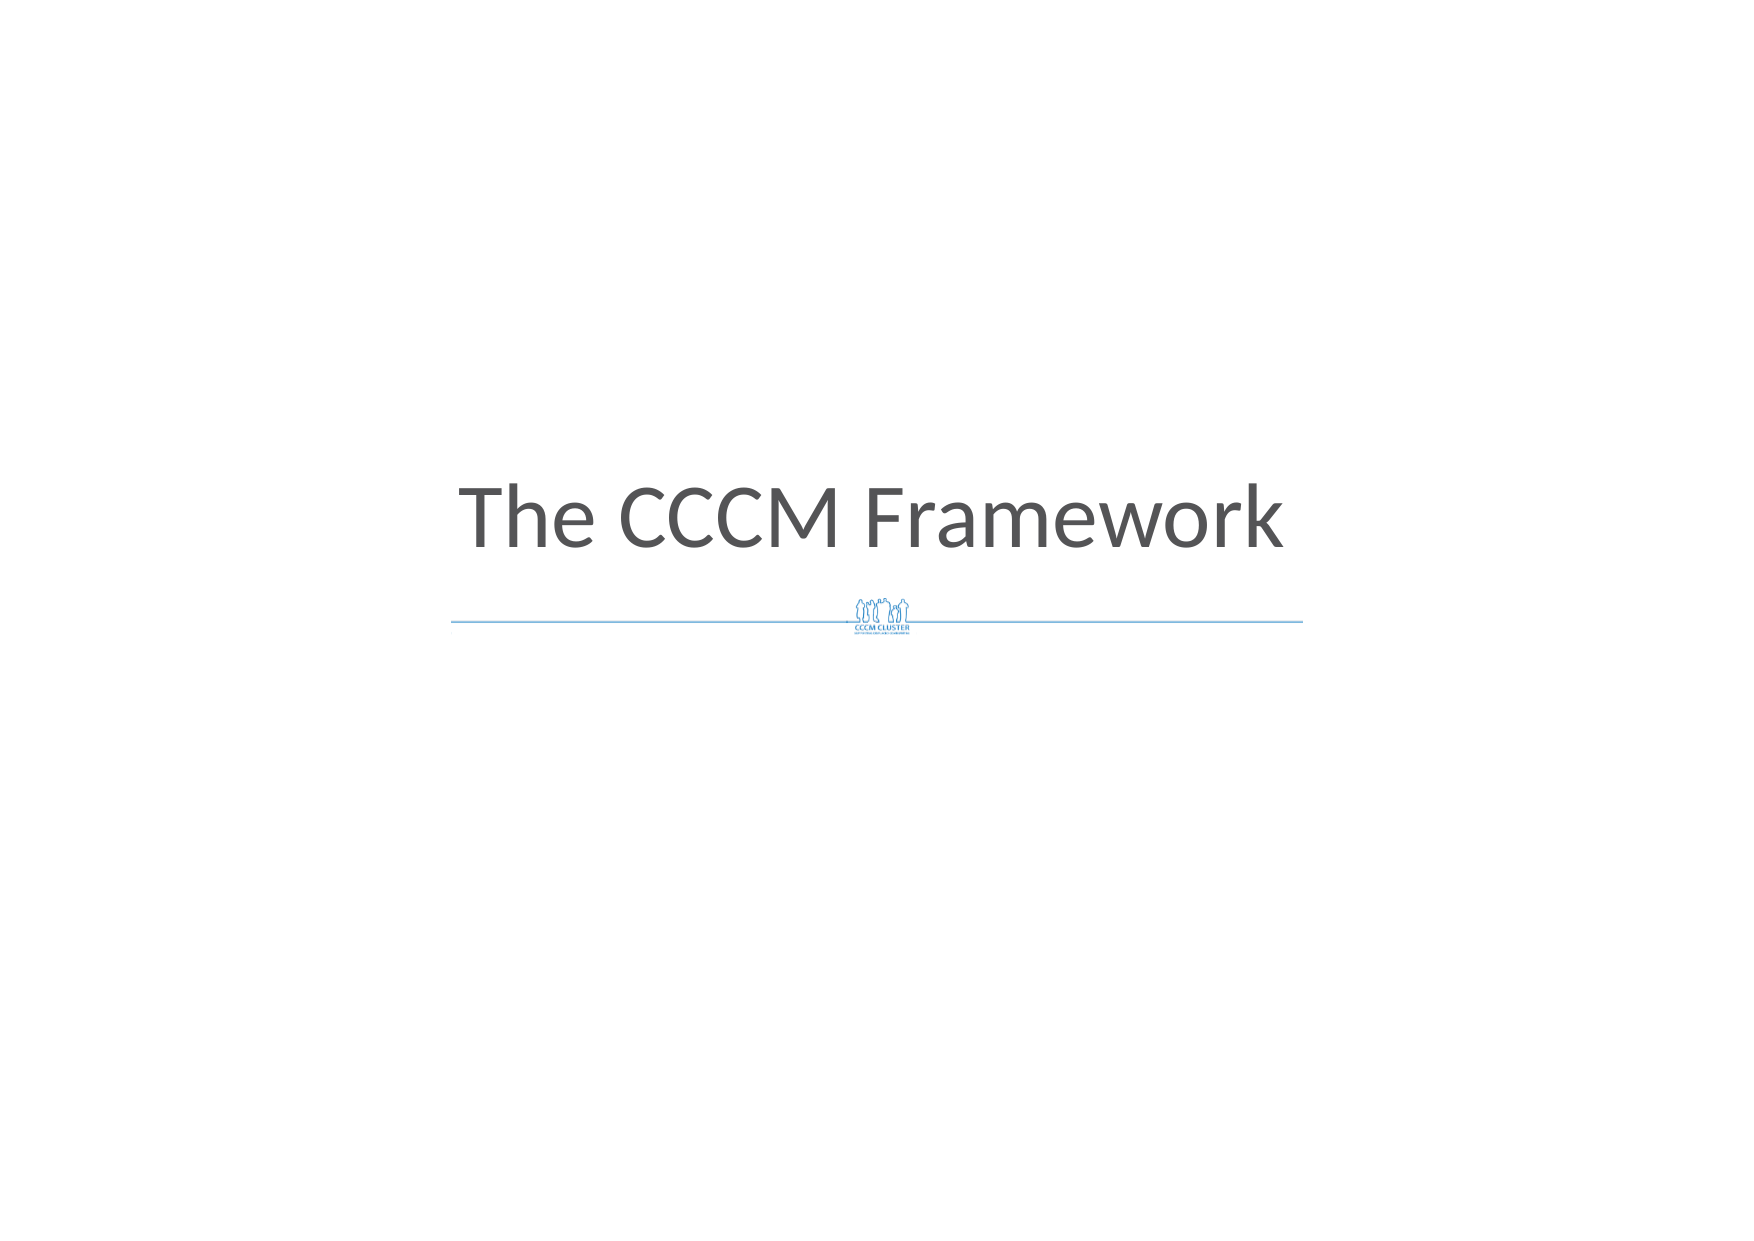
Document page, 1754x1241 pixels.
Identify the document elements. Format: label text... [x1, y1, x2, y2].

text_box The CCCM Framework [298, 447, 1468, 579]
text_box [451, 598, 1303, 635]
